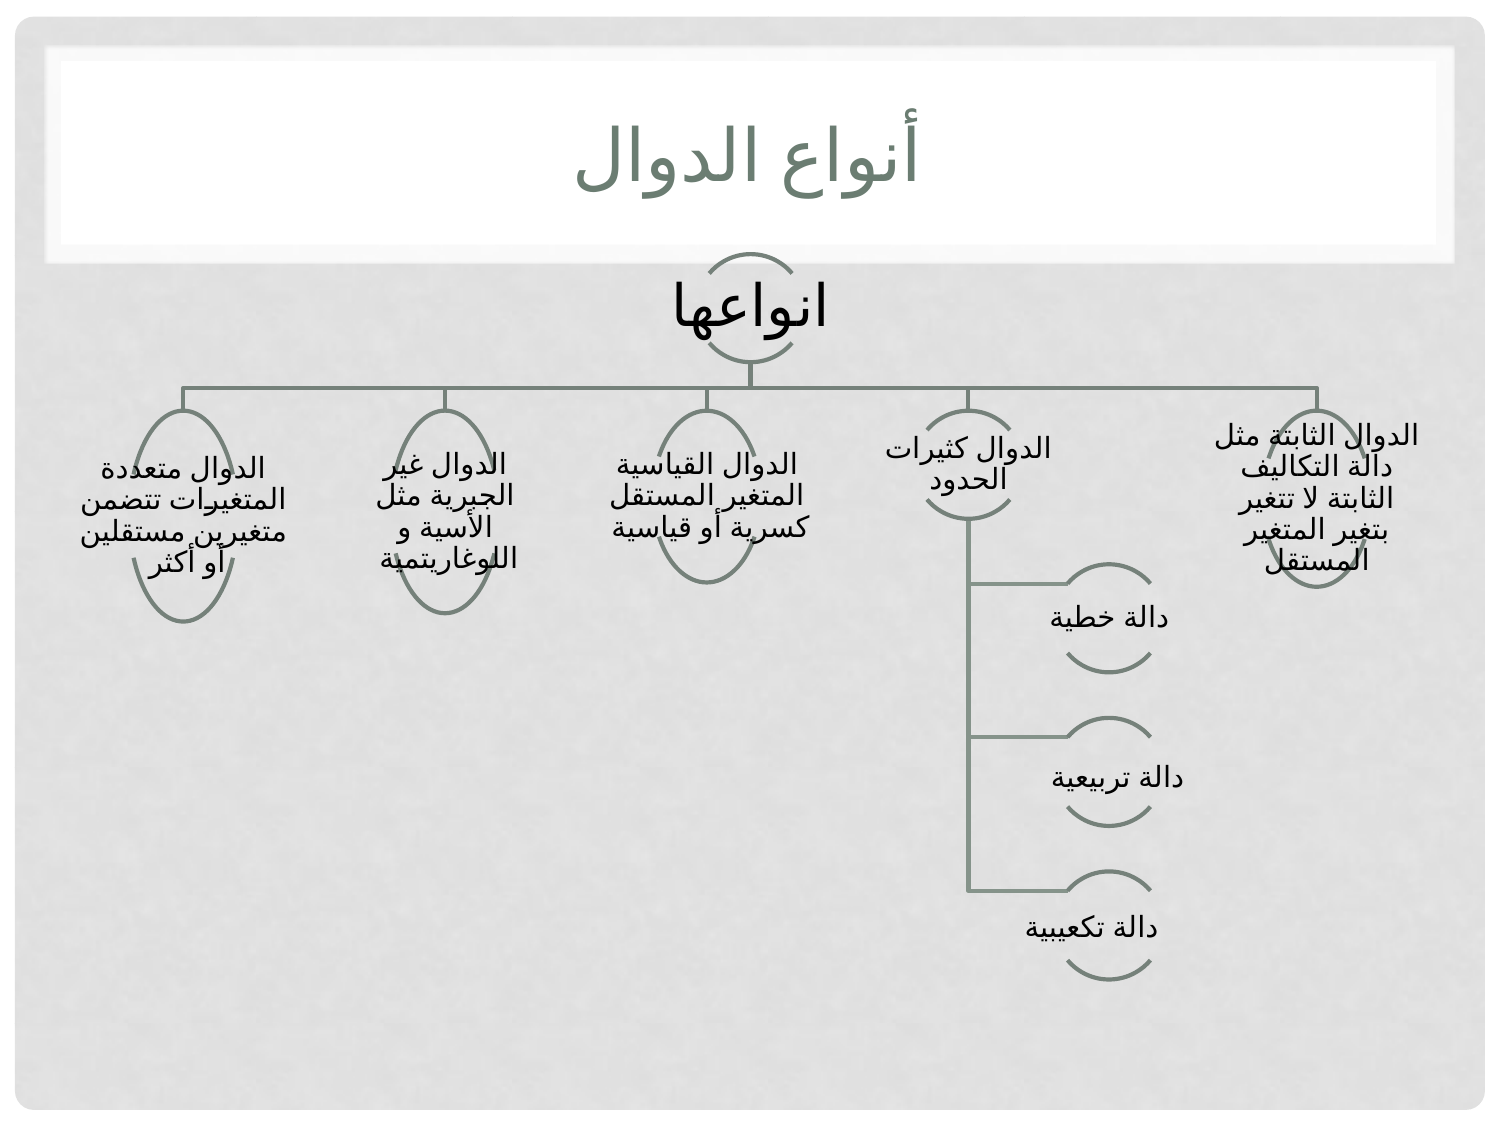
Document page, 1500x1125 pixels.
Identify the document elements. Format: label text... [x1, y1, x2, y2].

title أنواع الدوال [69, 66, 1425, 238]
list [74, 231, 1426, 1006]
